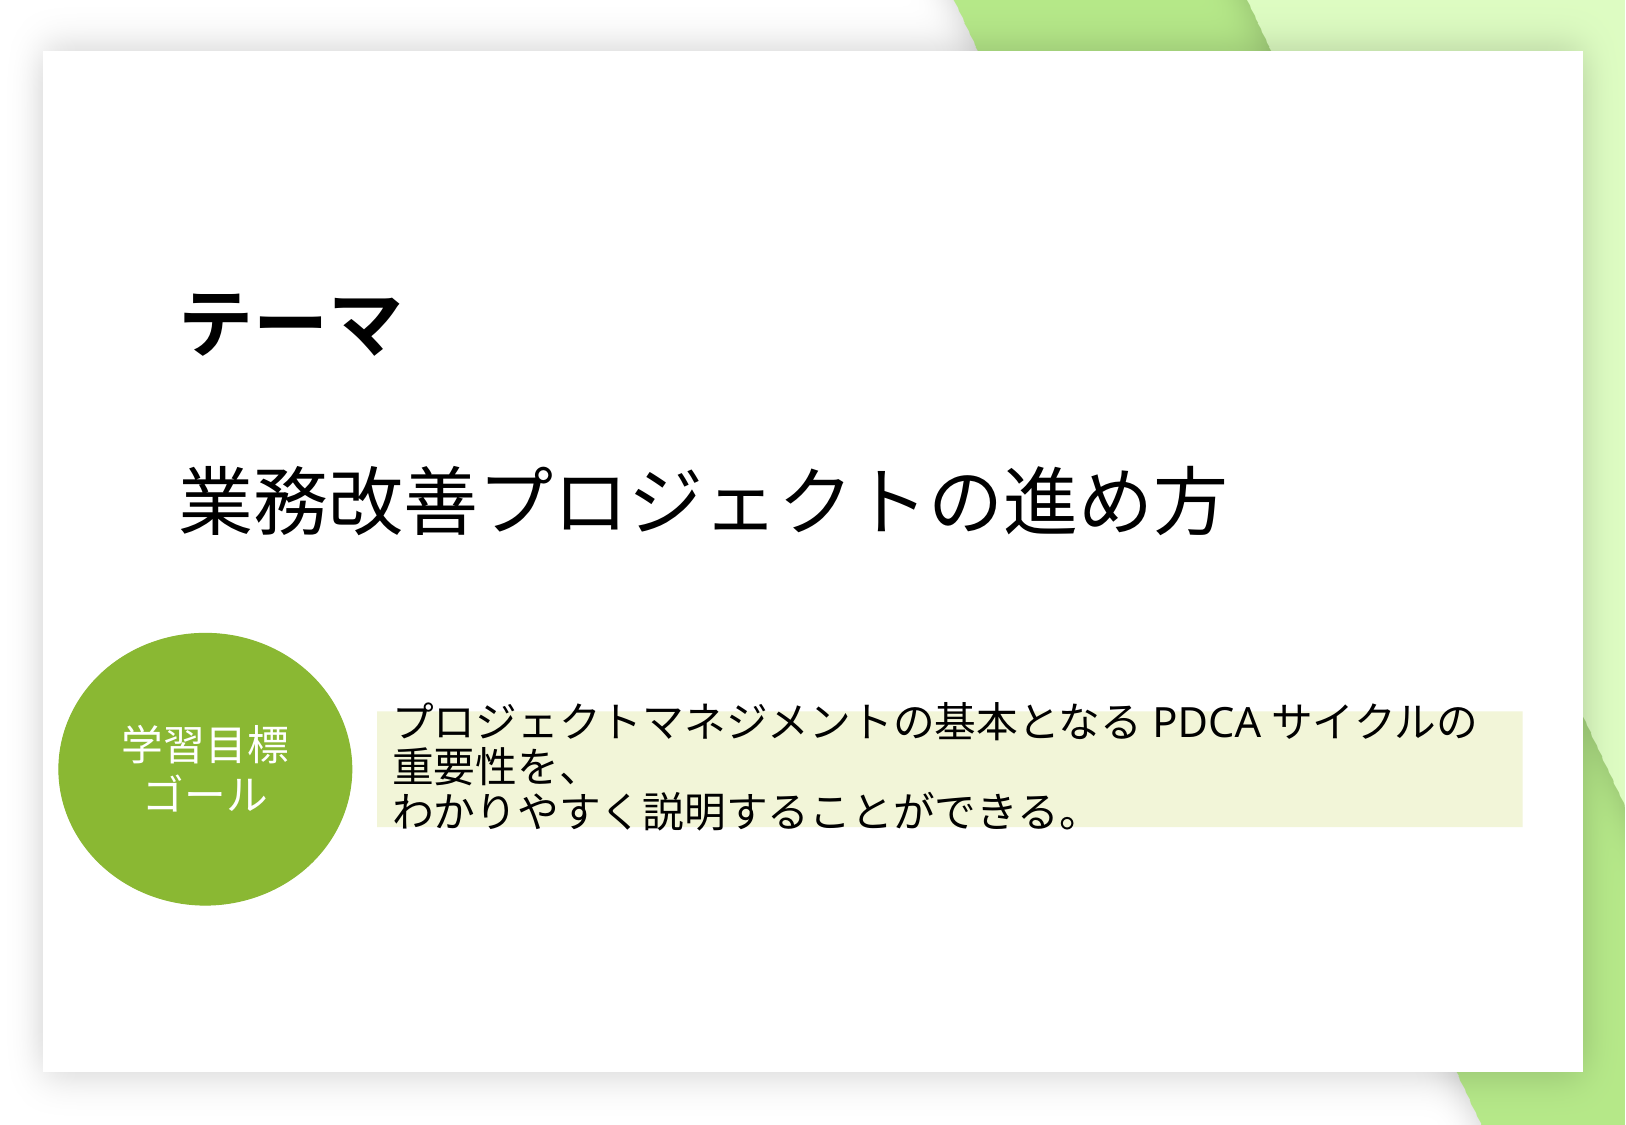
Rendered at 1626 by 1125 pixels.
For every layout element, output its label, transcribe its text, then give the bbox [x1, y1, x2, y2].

list 業務改善プロジェクトの進め方 [163, 447, 1419, 564]
list プロジェクトマネジメントの基本となるPDCAサイクルの重要性を、 わかりやすく説明することができる。 [377, 711, 1523, 828]
picture [0, 0, 1625, 1125]
